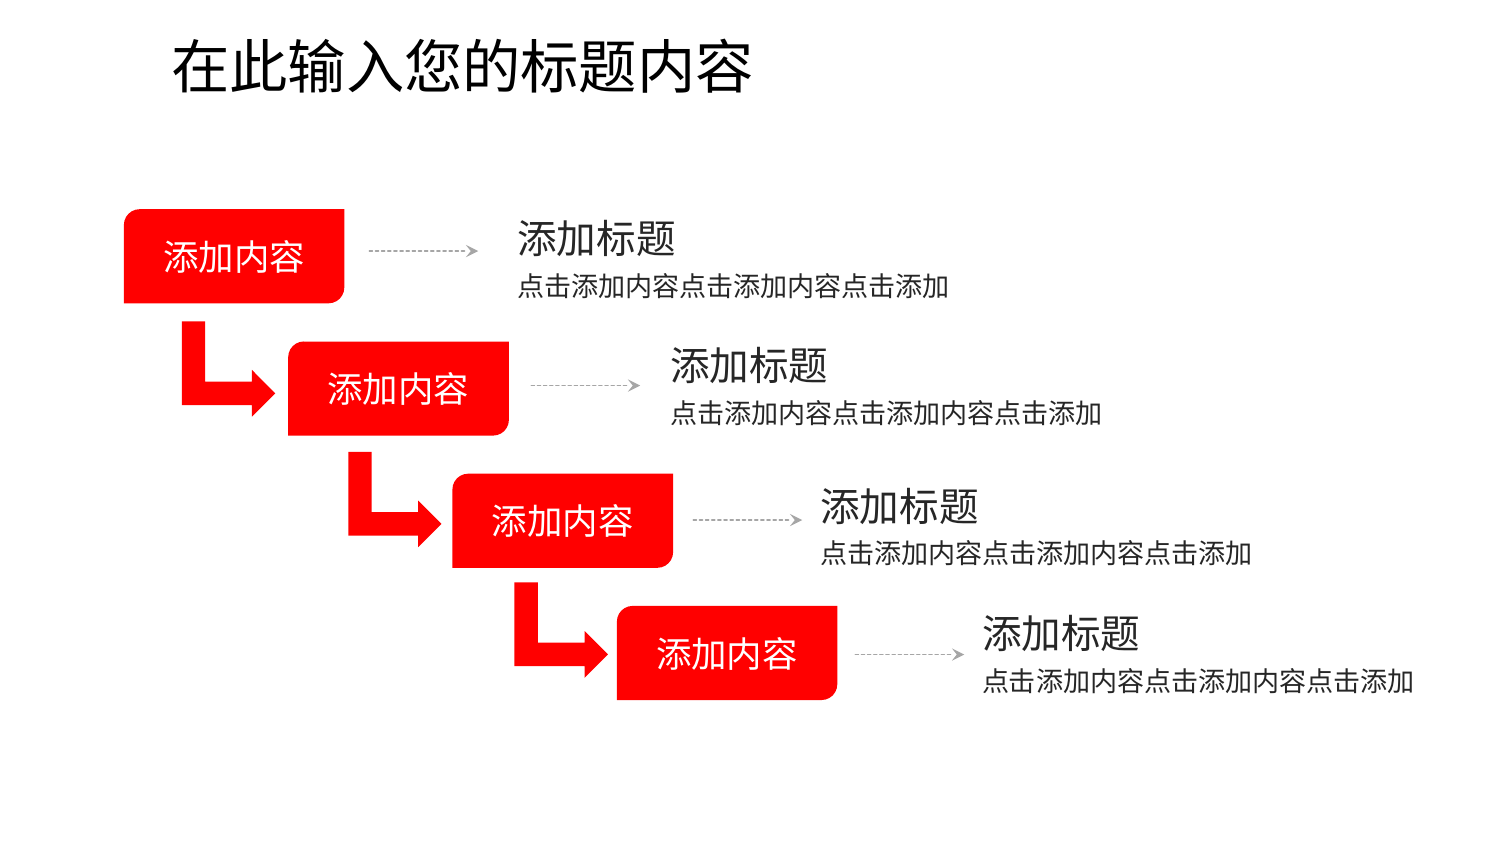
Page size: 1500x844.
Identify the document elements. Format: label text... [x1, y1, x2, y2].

text_box 添加内容 [121, 207, 347, 306]
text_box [502, 208, 968, 312]
text_box 在此输入您的标题内容 [156, 22, 793, 108]
text_box [346, 449, 444, 550]
text_box [179, 319, 278, 419]
text_box 添加内容 [286, 339, 511, 438]
text_box 添加内容 [450, 471, 676, 570]
text_box [512, 580, 611, 680]
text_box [805, 476, 1271, 579]
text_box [967, 604, 1433, 707]
text_box 添加内容 [614, 603, 840, 703]
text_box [655, 336, 1121, 439]
